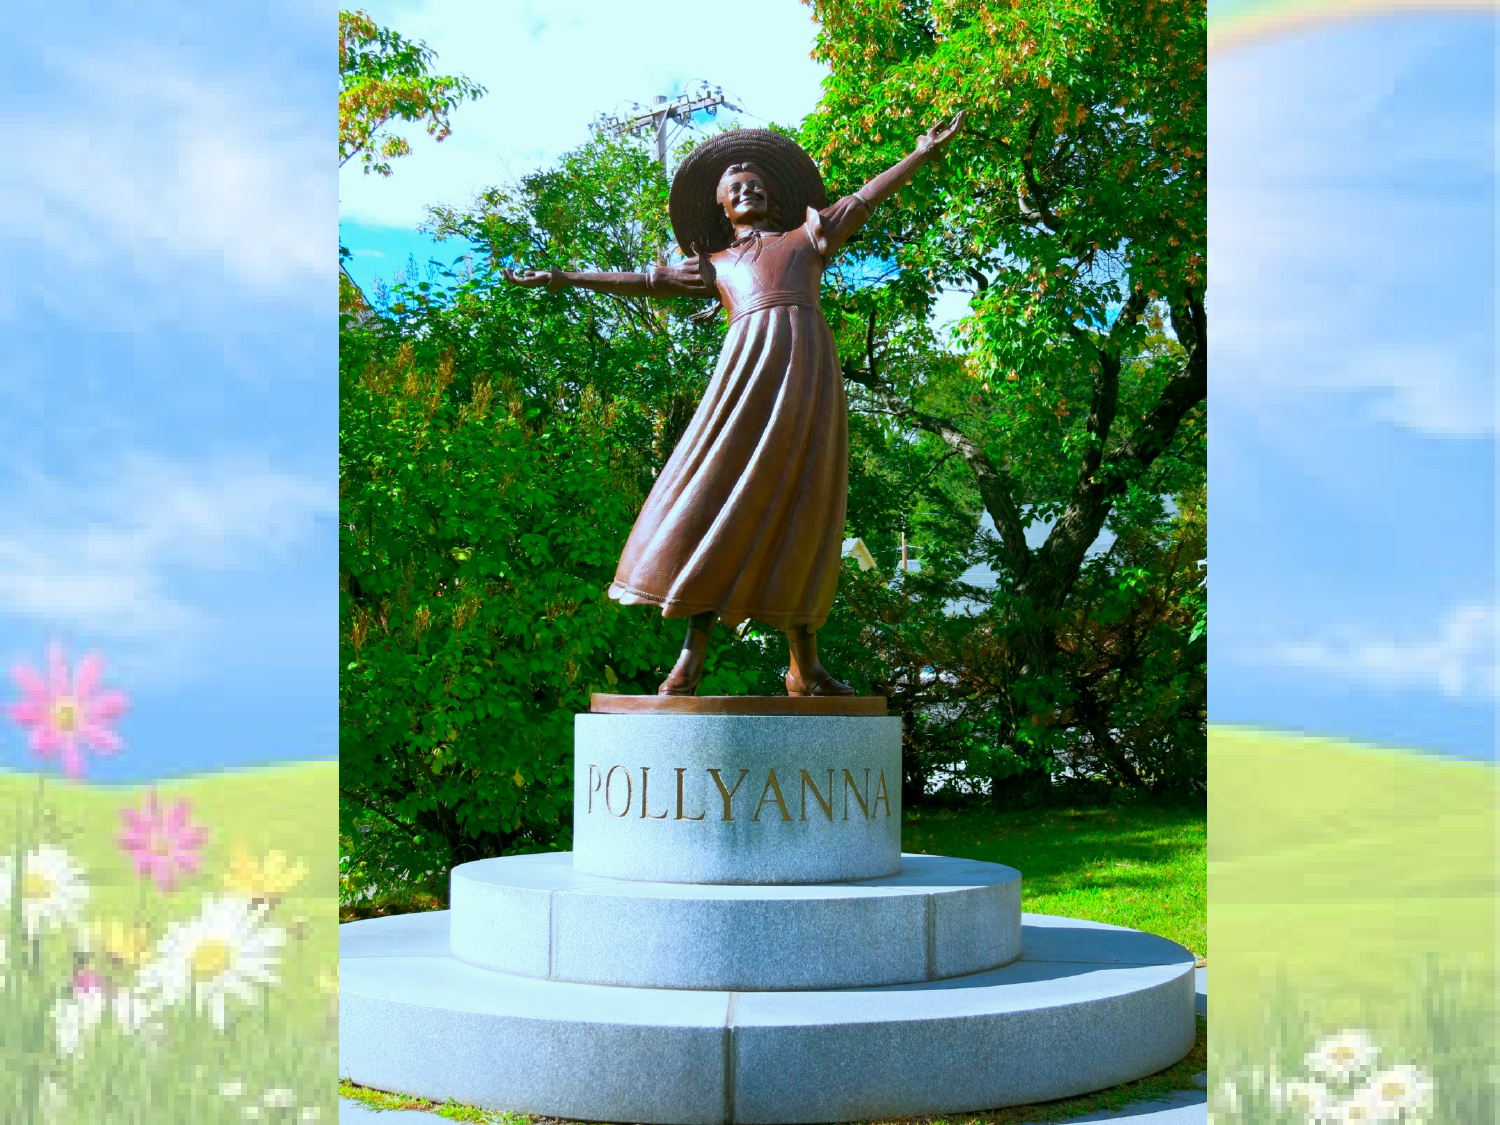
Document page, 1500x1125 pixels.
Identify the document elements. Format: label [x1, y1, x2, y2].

picture [339, 0, 1208, 1125]
